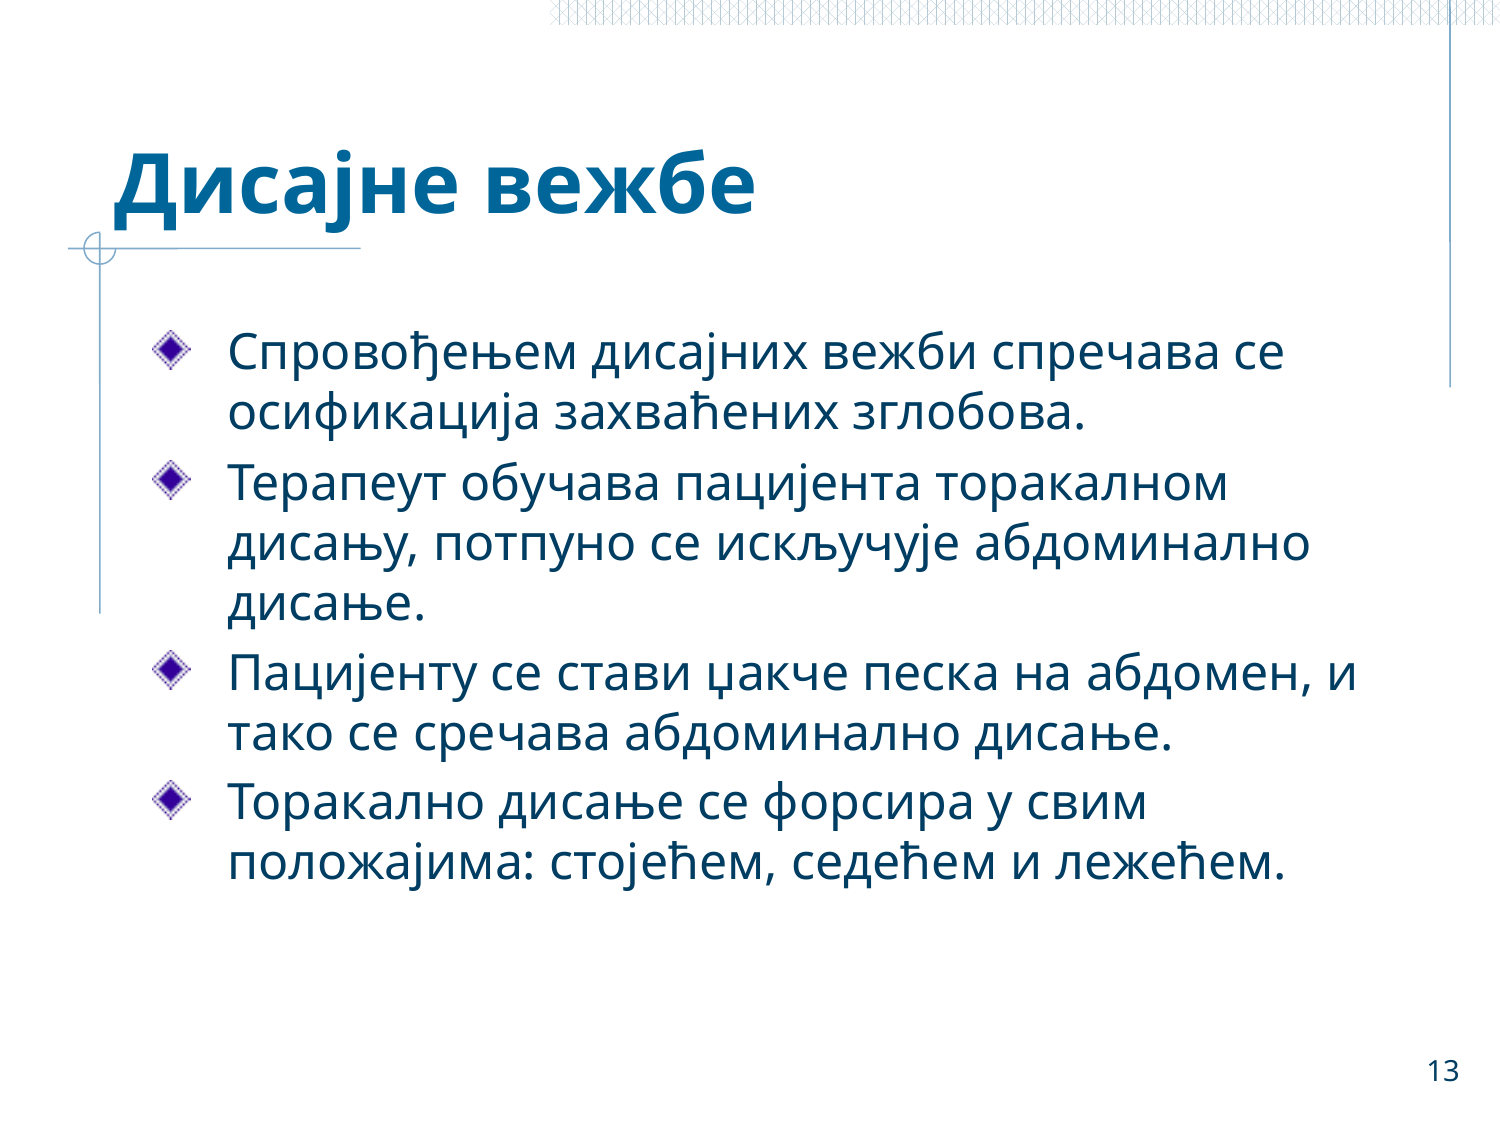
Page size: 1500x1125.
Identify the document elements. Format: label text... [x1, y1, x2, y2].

picture [152, 780, 191, 820]
picture [152, 460, 191, 500]
list Спровођењем дисајних вежби спречава се осификација захваћених зглобова. Терапеут обучава пацијента торакалном дисању, потпуно се искључује абдоминално дисање. Пацијенту се стави џакче песка на абдомен, и тако се сречава абдоминално дисање. Торакално дисање се форсира у свим положајима: стојећем, седећем и лежећем. [137, 312, 1413, 988]
picture [152, 650, 191, 690]
title Дисајне вежбе [99, 49, 1376, 238]
slide_number 13 [1162, 1025, 1475, 1100]
picture [152, 330, 191, 370]
